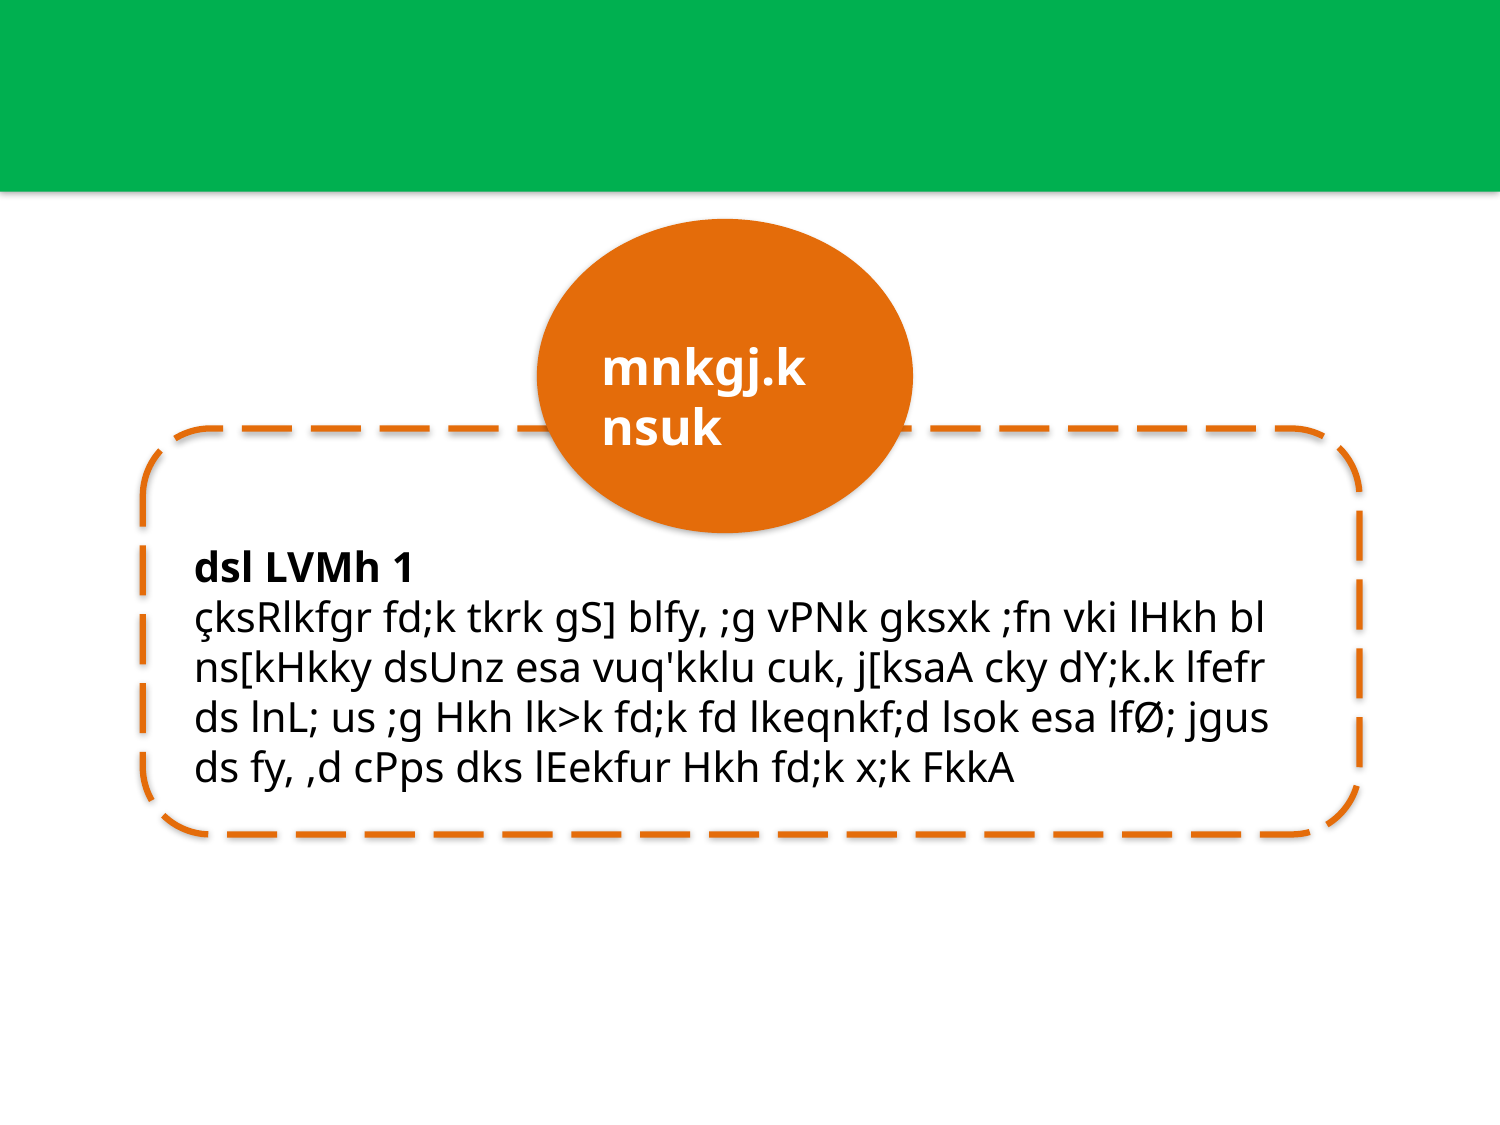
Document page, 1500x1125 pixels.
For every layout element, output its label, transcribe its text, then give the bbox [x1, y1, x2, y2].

text_box [141, 427, 1361, 836]
text_box mnkgj.k nsuk [586, 328, 864, 463]
text_box dsl LVMh 1 çksRlkfgr fd;k tkrk gS] blfy, ;g vPNk gksxk ;fn vki lHkh bl ns[kHkky dsUnz esa vuq'kklu cuk, j[ksaA cky dY;k.k lfefr ds lnL; us ;g Hkh lk>k fd;k fd lkeqnkf;d lsok esa lfØ; jgus ds fy, ,d cPps dks lEekfur Hkh fd;k x;k FkkA [178, 533, 1327, 799]
text_box [536, 218, 914, 534]
